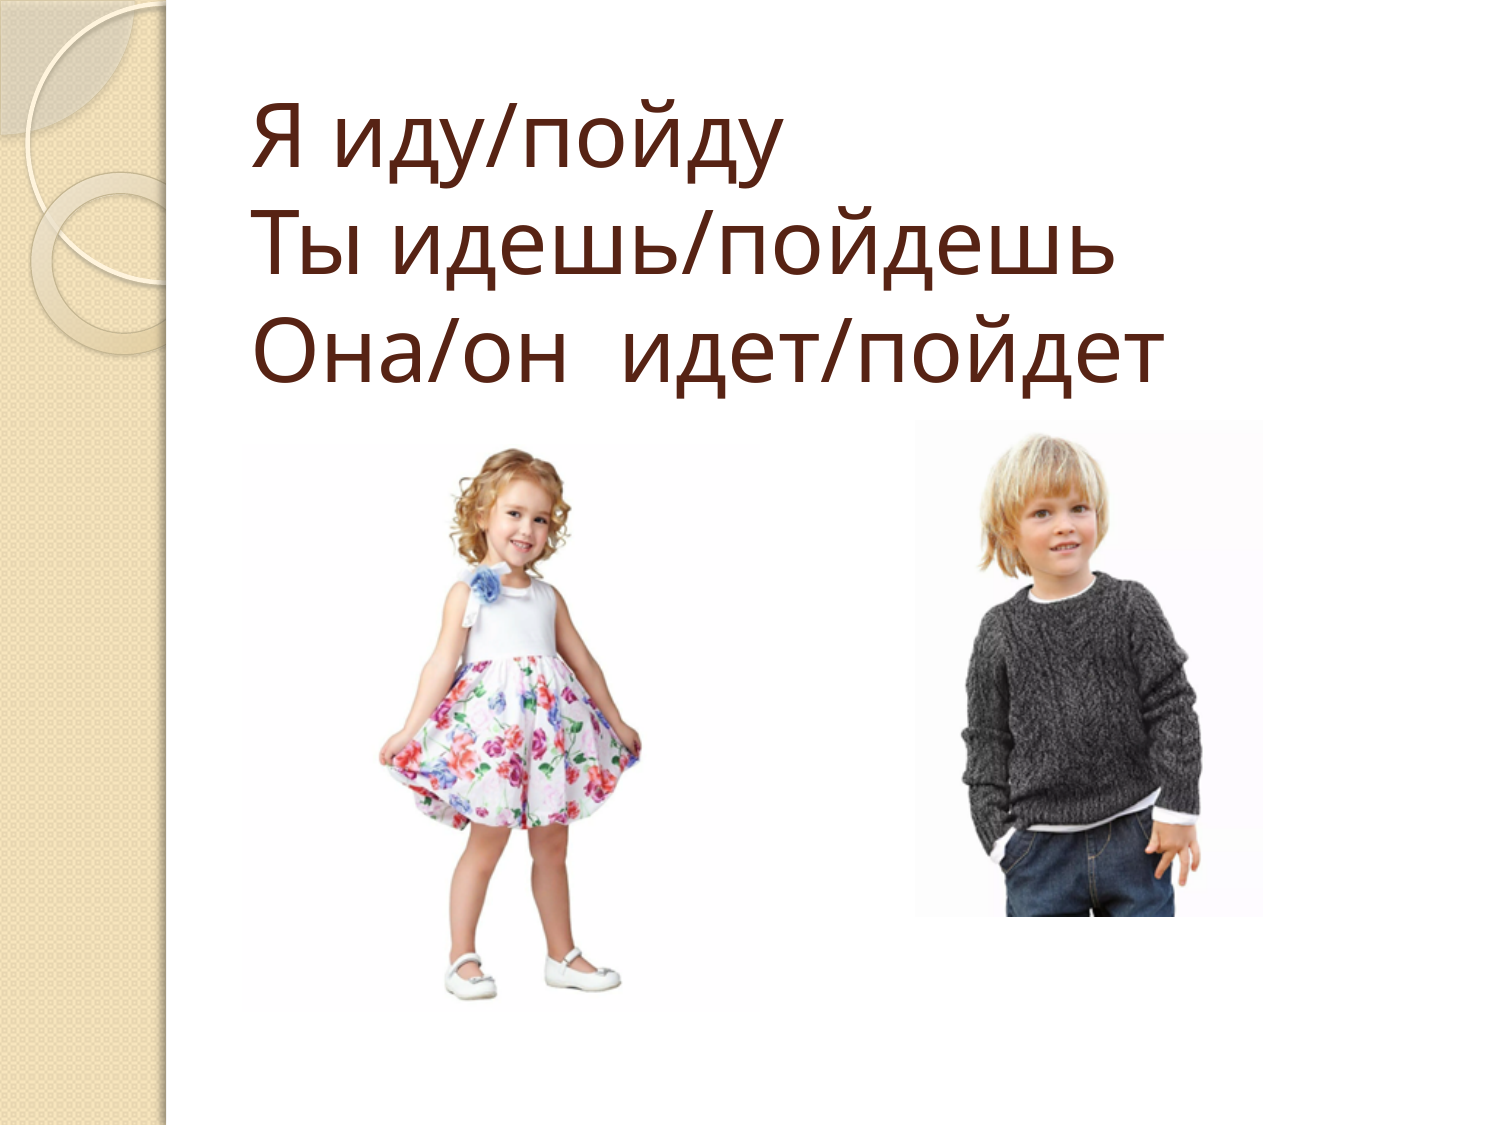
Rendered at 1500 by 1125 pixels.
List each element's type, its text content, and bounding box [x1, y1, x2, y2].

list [241, 444, 760, 1012]
title Я иду/пойду Ты идешь/пойдешь Она/он идет/пойдет [235, 45, 1466, 433]
picture [915, 420, 1264, 918]
